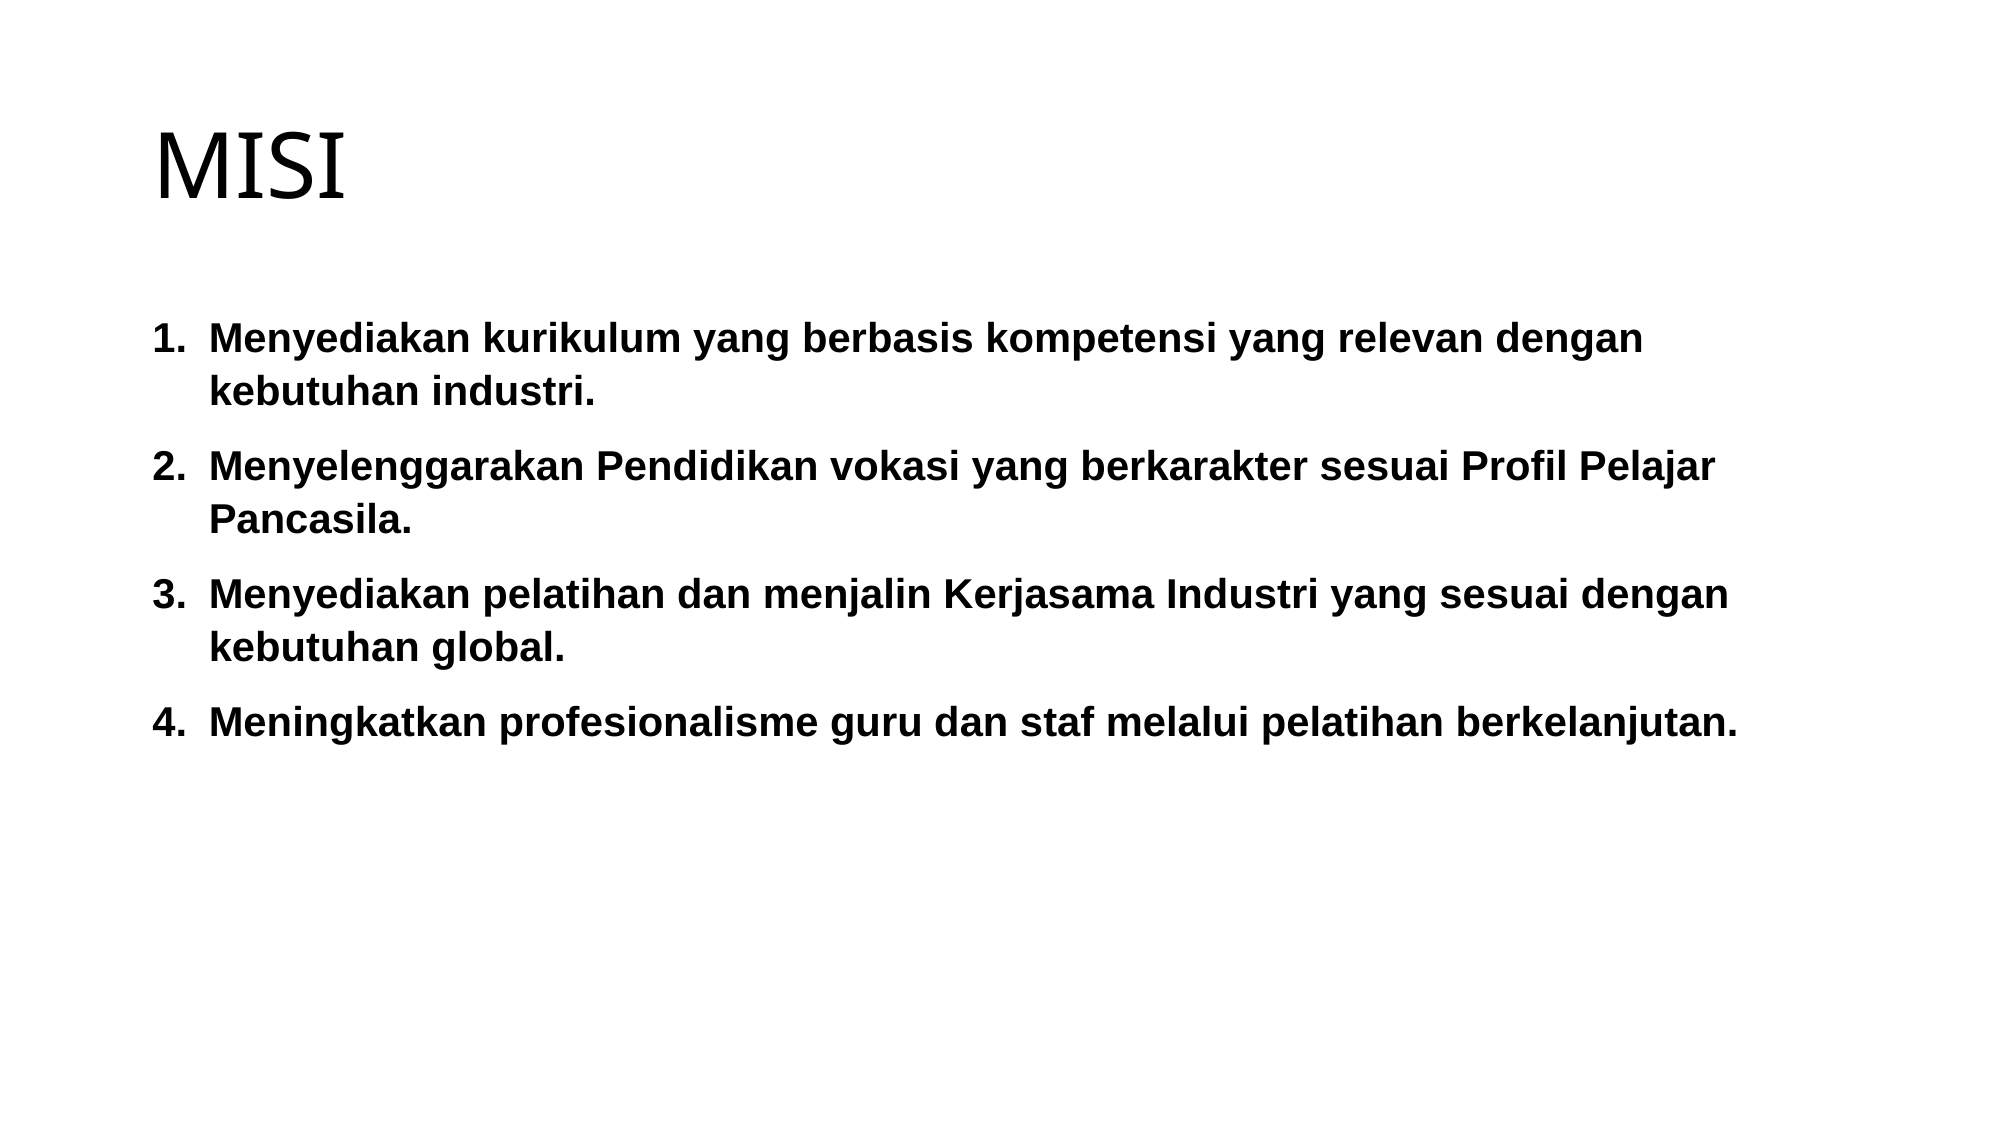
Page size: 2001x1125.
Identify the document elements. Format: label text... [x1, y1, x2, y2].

title MISI [137, 59, 1863, 278]
list Menyediakan kurikulum yang berbasis kompetensi yang relevan dengan kebutuhan industri. Menyelenggarakan Pendidikan vokasi yang berkarakter sesuai Profil Pelajar Pancasila. Menyediakan pelatihan dan menjalin Kerjasama Industri yang sesuai dengan kebutuhan global. Meningkatkan profesionalisme guru dan staf melalui pelatihan berkelanjutan. [137, 299, 1863, 1014]
